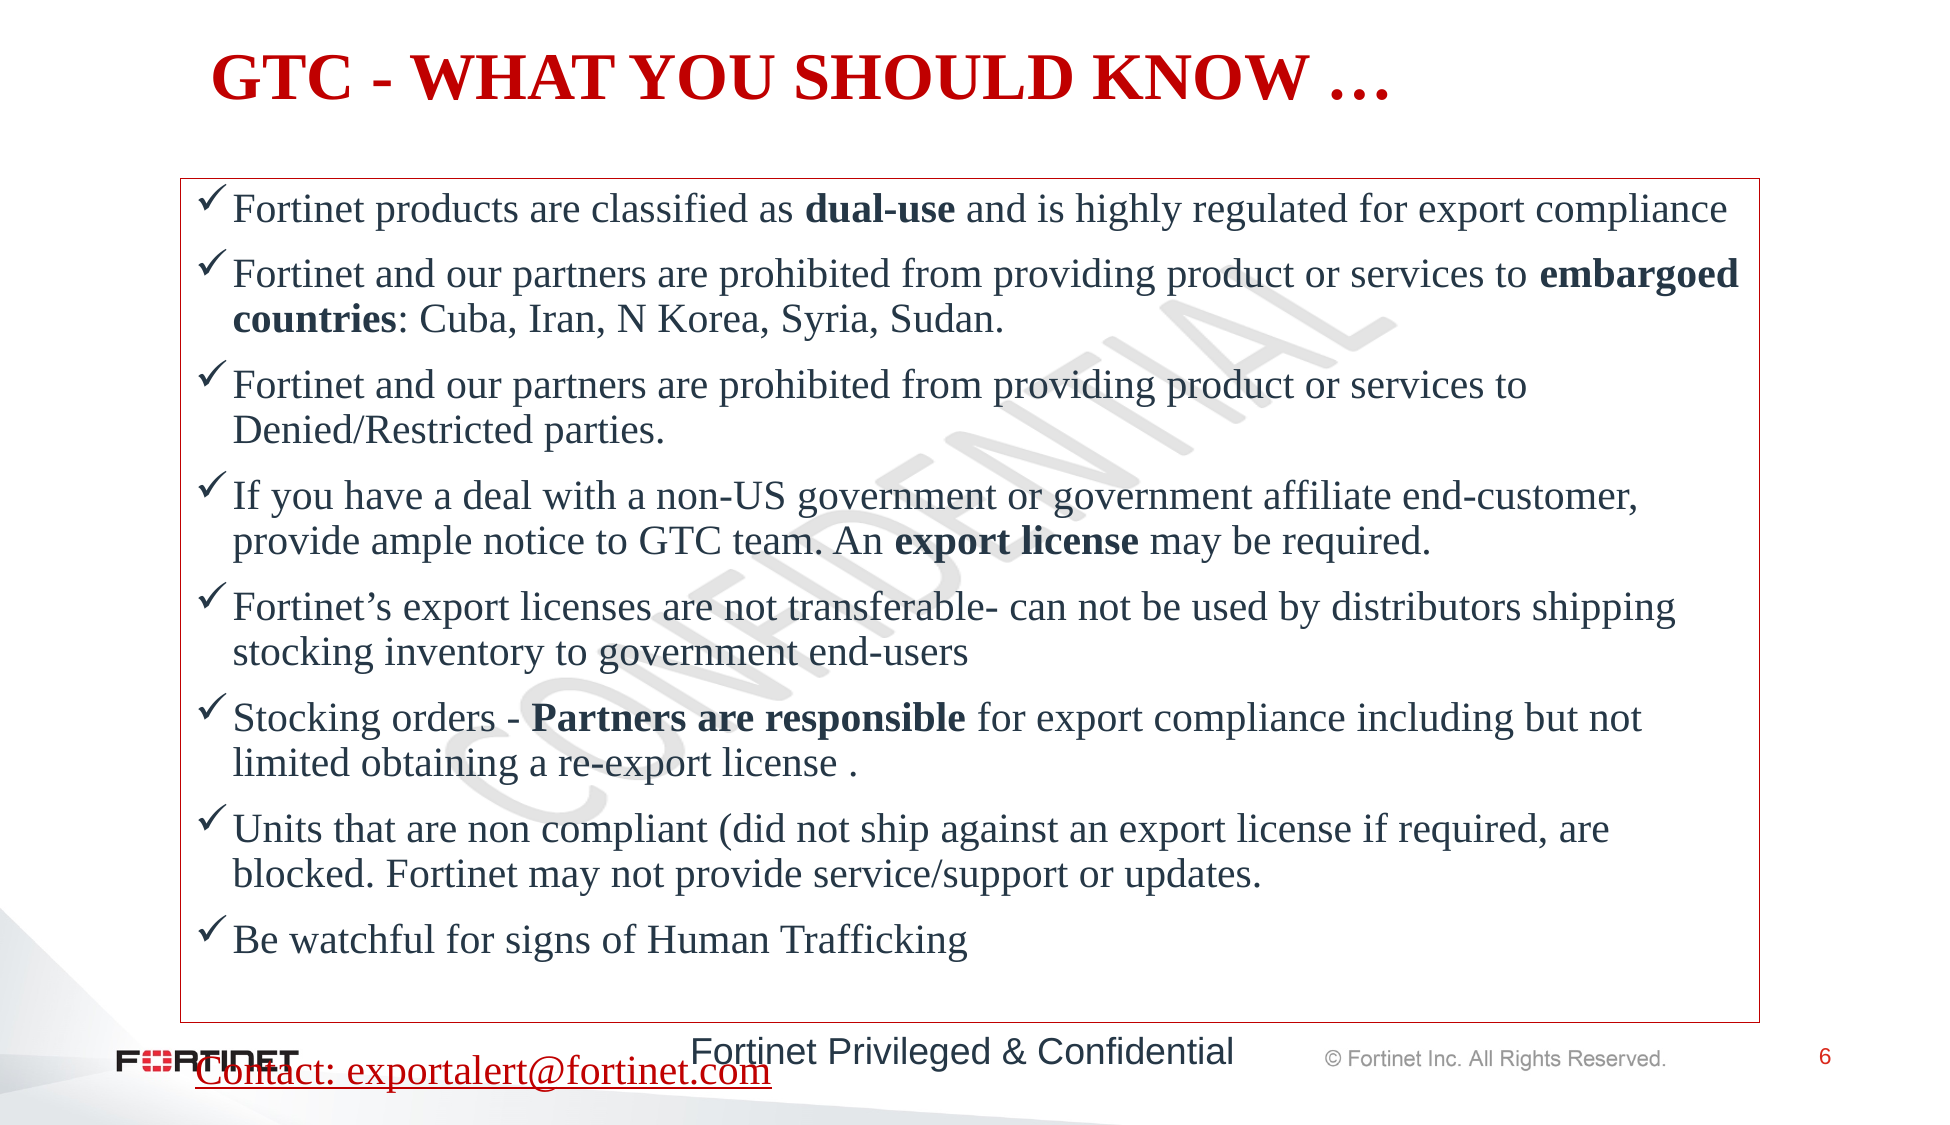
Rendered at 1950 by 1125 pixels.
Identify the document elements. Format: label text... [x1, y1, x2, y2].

text_box Fortinet Privileged & Confidential [622, 1022, 1303, 1081]
title GTC - WHAT YOU SHOULD KNOW … [195, 34, 1781, 167]
picture [0, 1, 1950, 1125]
list Fortinet products are classified as dual-use and is highly regulated for export compliance Fortinet and our partners are prohibited from providing product or services to embargoed countries: Cuba, Iran, N Korea, Syria, Sudan. Fortinet and our partners are prohibited from providing product or services to Denied/Restricted parties. If you have a deal with a non-US government or government affiliate end-customer, provide ample notice to GTC team. An export license may be required. Fortinet’s export licenses are not transferable- can not be used by distributors shipping stocking inventory to government end-users Stocking orders - Partners are responsible for export compliance including but not limited obtaining a re-export license . Units that are non compliant (did not ship against an export license if required, are blocked. Fortinet may not provide service/support or updates. Be watchful for signs of Human Trafficking Contact: exportalert@fortinet.com [180, 178, 1760, 1023]
